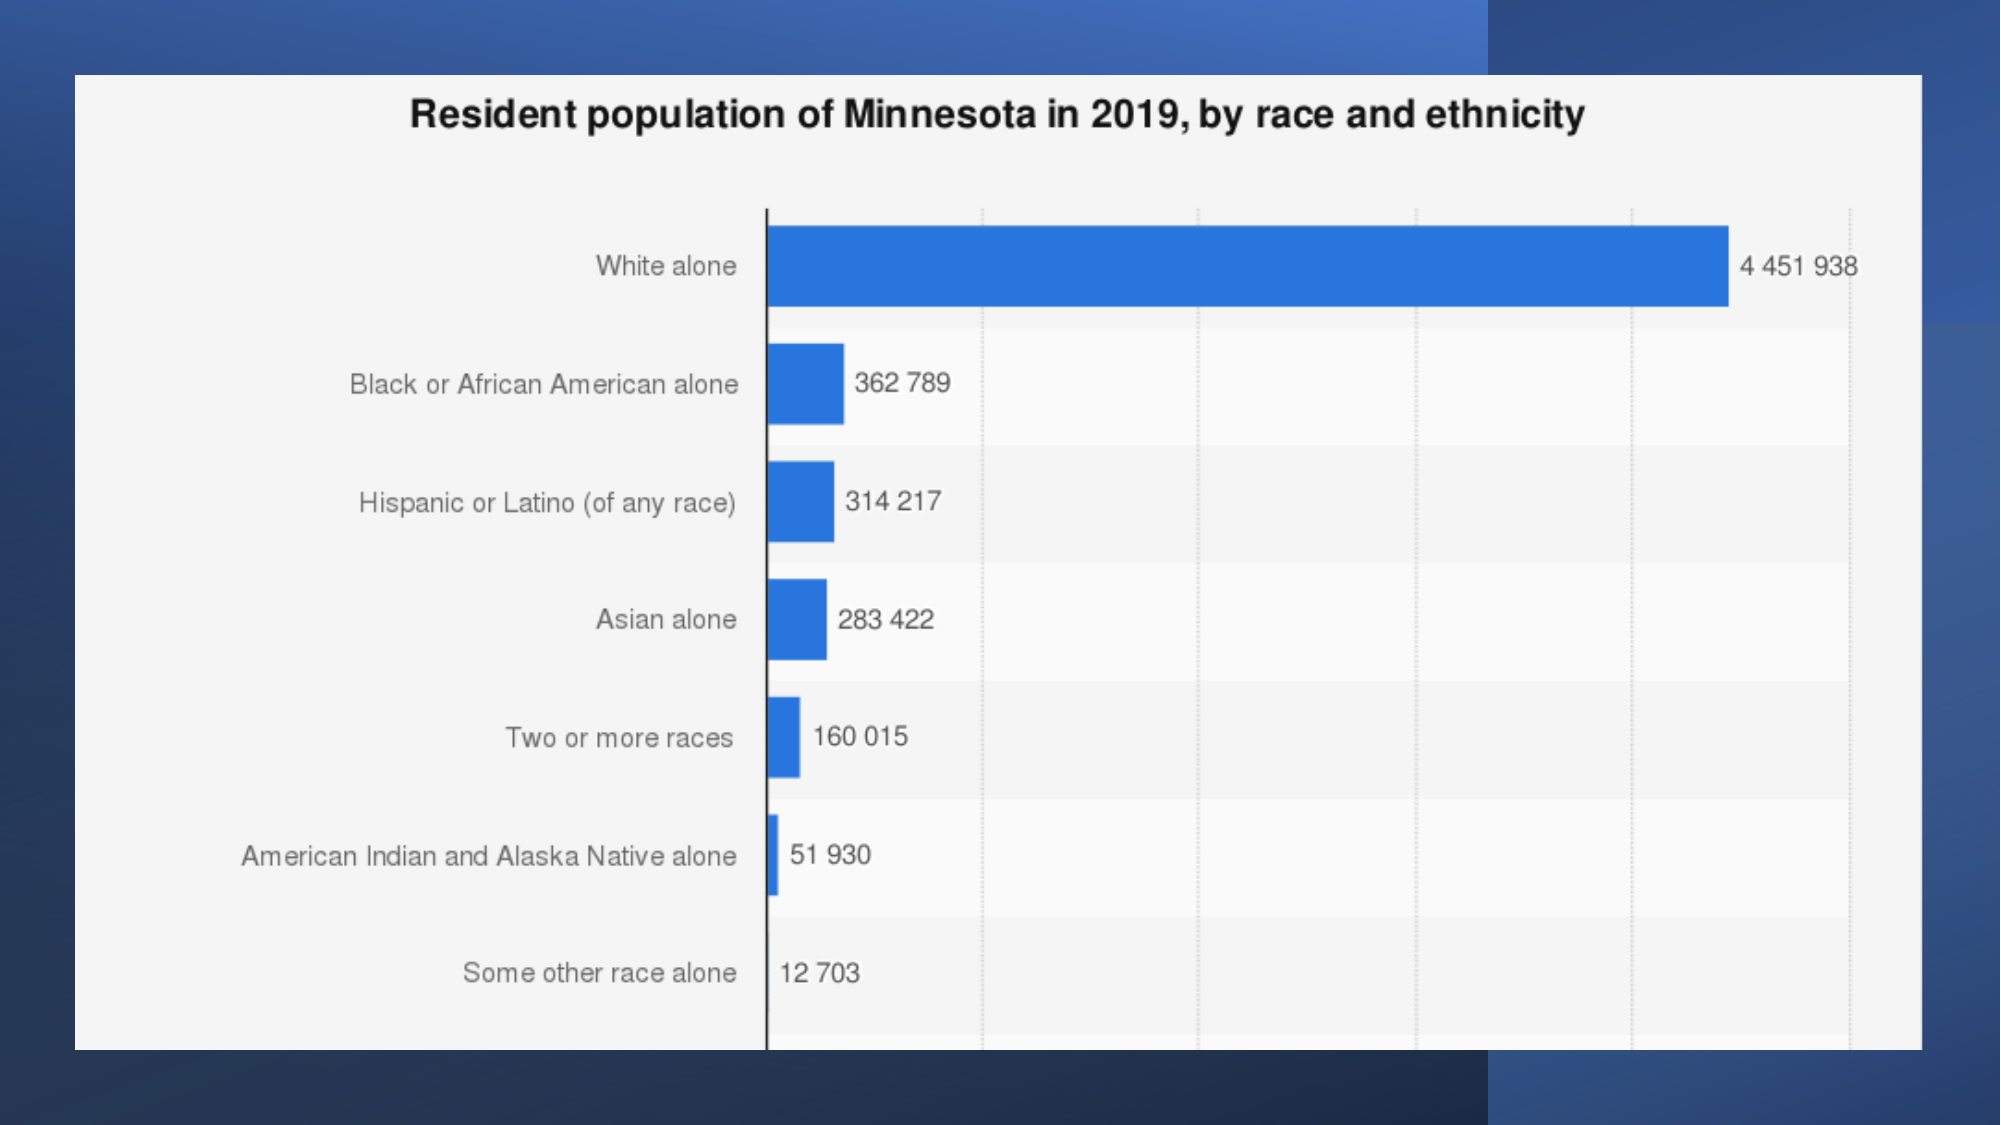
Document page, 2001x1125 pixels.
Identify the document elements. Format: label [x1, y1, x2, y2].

text_box [0, 321, 2000, 1125]
text_box [1489, 0, 2000, 321]
list [74, 74, 1925, 1050]
text_box [0, 0, 1489, 321]
